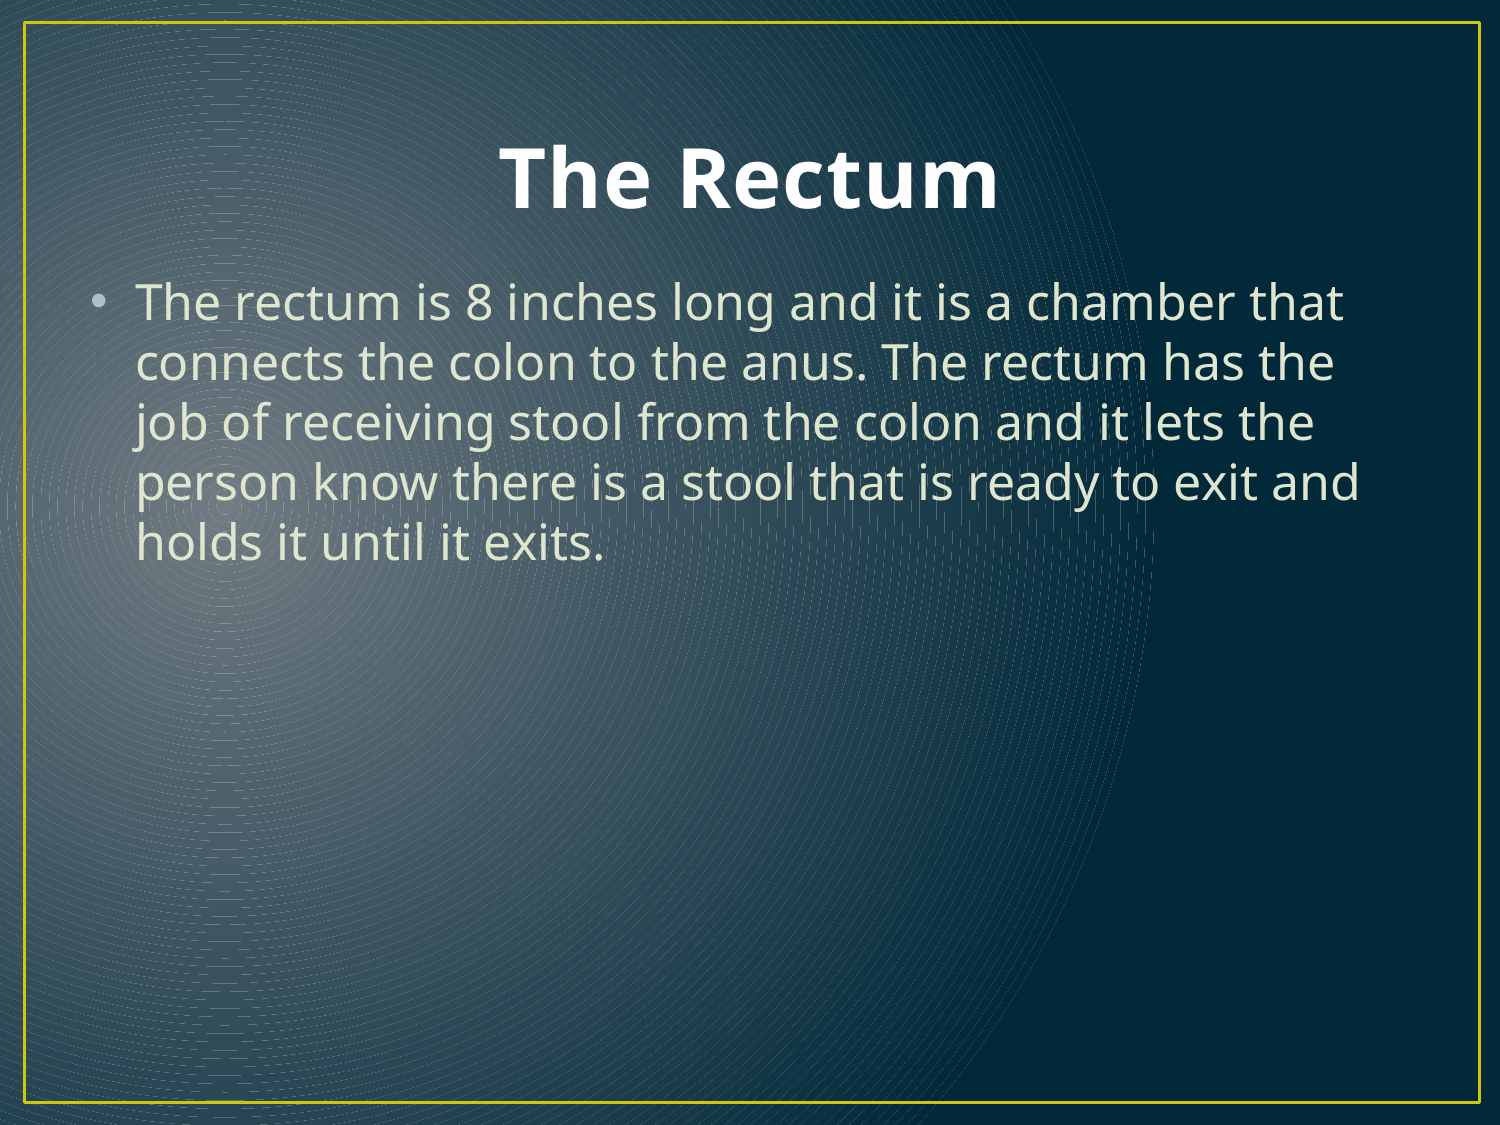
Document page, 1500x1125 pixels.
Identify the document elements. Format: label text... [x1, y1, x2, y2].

title The Rectum [75, 45, 1425, 233]
list The rectum is 8 inches long and it is a chamber that connects the colon to the anus. The rectum has the job of receiving stool from the colon and it lets the person know there is a stool that is ready to exit and holds it until it exits. [75, 262, 1425, 1005]
